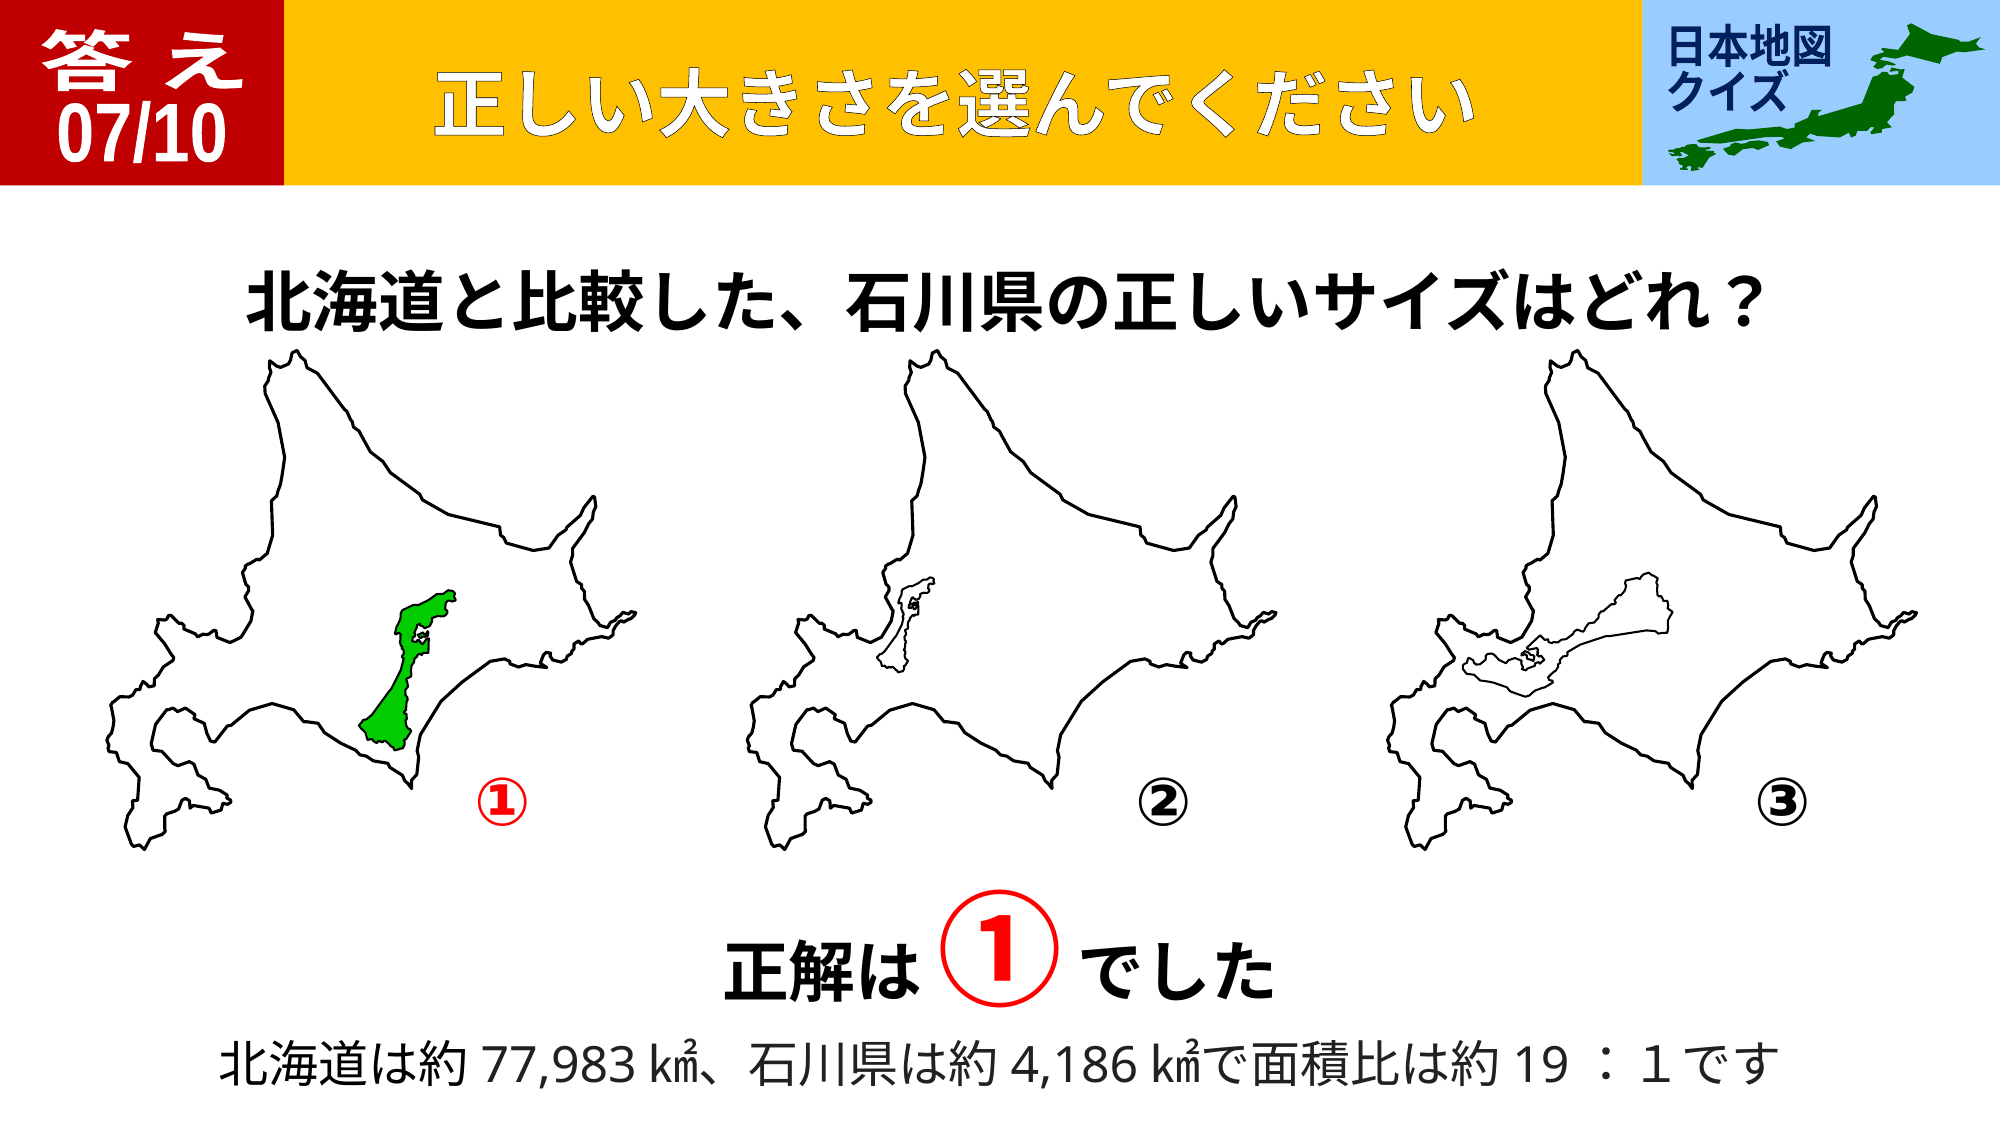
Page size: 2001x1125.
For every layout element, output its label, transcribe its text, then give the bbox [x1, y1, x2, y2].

text_box [875, 575, 937, 675]
text_box [745, 348, 1278, 852]
text_box ② [1120, 751, 1208, 847]
text_box ① [459, 751, 546, 847]
text_box 北海道と比較した、石川県の正しいサイズはどれ？ [230, 252, 1794, 348]
text_box [1460, 570, 1675, 699]
text_box 北海道は約77,983㎢、石川県は約4,186㎢で面積比は約19：１です [203, 1024, 1796, 1100]
text_box [1385, 348, 1919, 852]
text_box 正解は ① でした [707, 864, 1293, 1024]
text_box [357, 588, 458, 753]
text_box [104, 348, 638, 852]
text_box ③ [1739, 751, 1826, 847]
